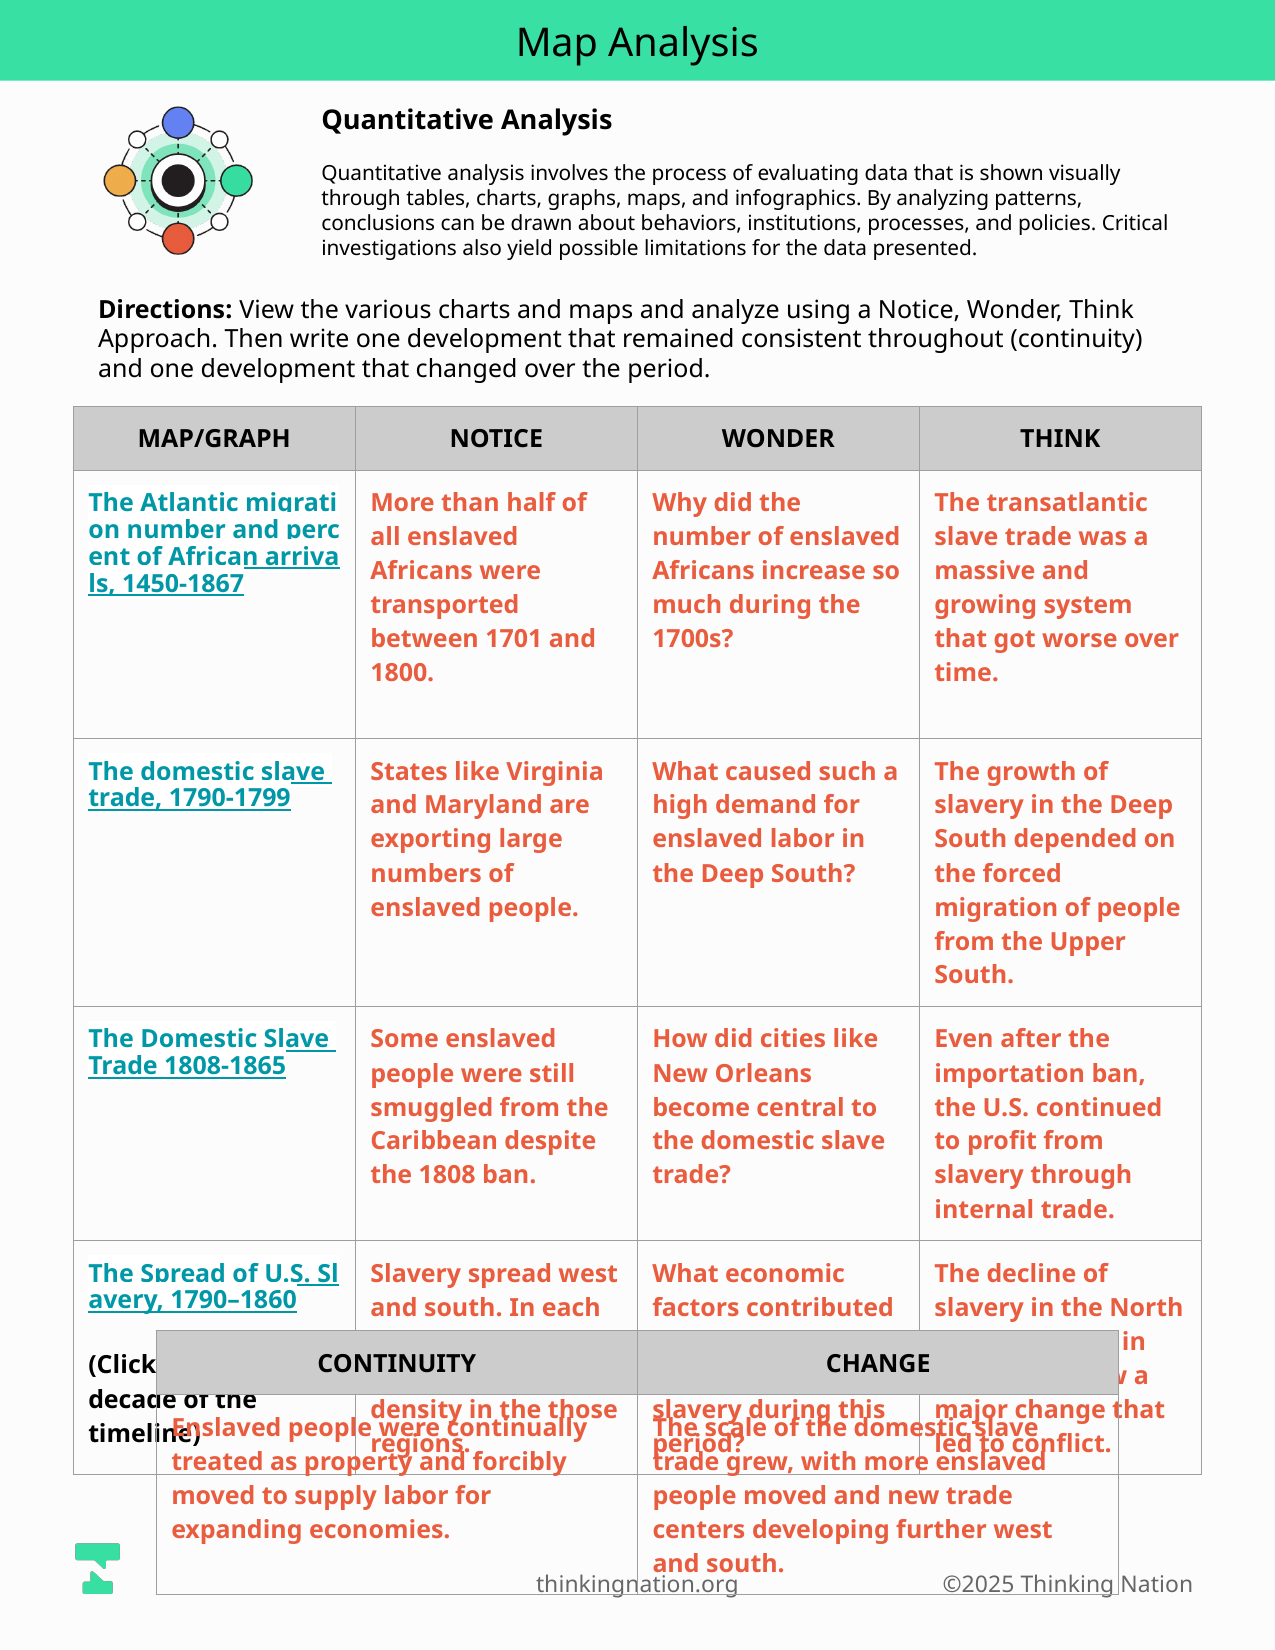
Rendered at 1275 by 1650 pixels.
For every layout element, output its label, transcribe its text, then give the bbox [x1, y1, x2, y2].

table_cell How did cities like New Orleans become central to the domestic slave trade? [638, 1007, 919, 1240]
table_header CONTINUITY [157, 1331, 637, 1394]
table_cell What caused such a high demand for enslaved labor in the Deep South? [638, 739, 919, 1006]
table_cell The scale of the domestic slave trade grew, with more enslaved people moved and new trade centers developing further west and south. [638, 1395, 1118, 1594]
text_box ©2025 Thinking Nation [907, 1553, 1210, 1605]
table_cell Slavery spread west and south. In each decade there was an increased density in the those regions. [356, 1241, 637, 1330]
table_cell The Domestic Slave Trade 1808-1865 [74, 1007, 355, 1240]
table_cell Some enslaved people were still smuggled from the Caribbean despite the 1808 ban. [356, 1007, 637, 1240]
text_box thinkingnation.org [486, 1595, 789, 1605]
picture [80, 82, 276, 279]
table_cell What economic factors contributed to the westward expansion of slavery during this period? [638, 1241, 919, 1330]
table_cell The transatlantic slave trade was a massive and growing system that got worse over time. [920, 471, 1201, 738]
table_cell States like Virginia and Maryland are exporting large numbers of enslaved people. [356, 739, 637, 1006]
table_cell More than half of all enslaved Africans were transported between 1701 and 1800. [356, 471, 637, 738]
text_box Quantitative Analysis Quantitative analysis involves the process of evaluating data that is shown visually through tables, charts, graphs, maps, and infographics. By analyzing patterns, conclusions can be drawn about behaviors, institutions, processes, and policies. Critical investigations also yield possible limitations for the data presented. [302, 83, 1195, 279]
table_header MAP/GRAPH [74, 407, 355, 470]
text_box Directions: View the various charts and maps and analyze using a Notice, Wonder, Think Approach. Then write one development that remained consistent throughout (continuity) and one development that changed over the period. [83, 278, 1192, 404]
table_cell The domestic slave trade, 1790-1799 [74, 739, 355, 1006]
text_box Map Analysis [0, 0, 1275, 81]
table_cell The Atlantic migration number and percent of African arrivals, 1450-1867 [74, 471, 355, 738]
table_cell Even after the importation ban, the U.S. continued to profit from slavery through internal trade. [920, 1007, 1201, 1240]
table_cell Why did the number of enslaved Africans increase so much during the 1700s? [638, 471, 919, 738]
table_header WONDER [638, 407, 919, 470]
table_cell Enslaved people were continually treated as property and forcibly moved to supply labor for expanding economies. [157, 1395, 637, 1594]
table_header CHANGE [638, 1331, 1118, 1394]
table_cell The Spread of U.S. Slavery, 1790–1860 (Click on each decade of the timeline) [74, 1241, 355, 1474]
table_cell The decline of slavery in the North and its growth in the South show a major change that led to conflict. [920, 1241, 1201, 1474]
table_cell The growth of slavery in the Deep South depended on the forced migration of people from the Upper South. [920, 739, 1201, 1006]
table_header NOTICE [356, 407, 637, 470]
picture [62, 1533, 133, 1604]
table_header THINK [920, 407, 1201, 470]
